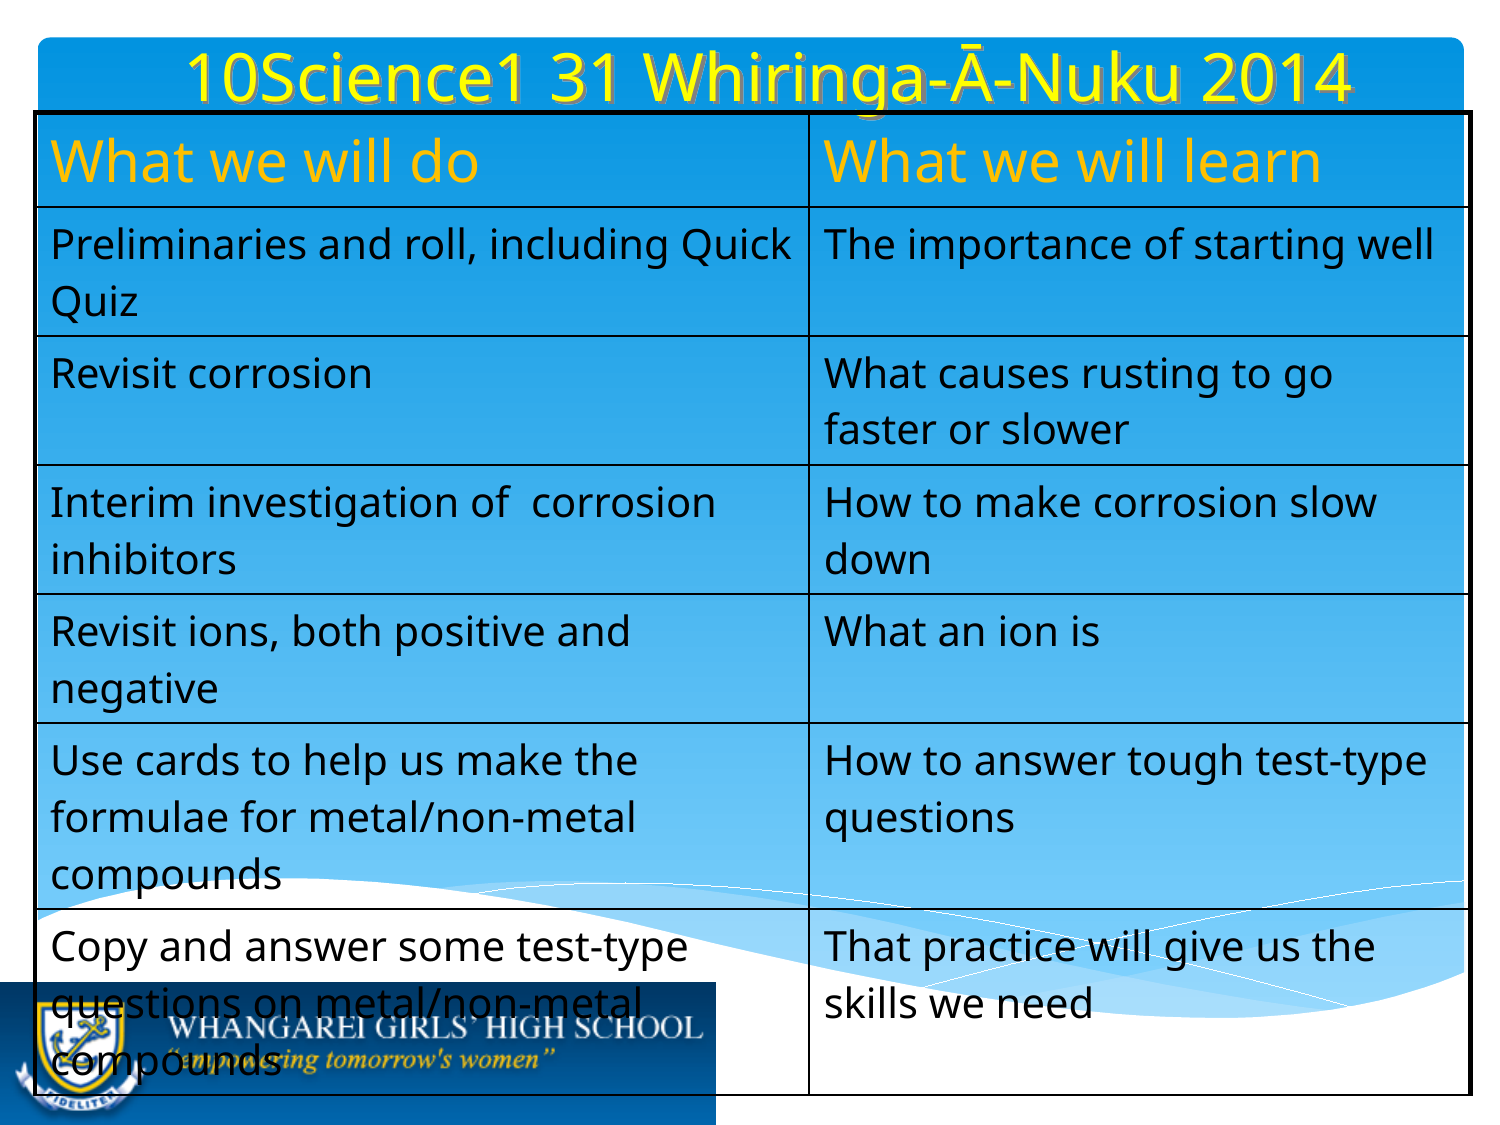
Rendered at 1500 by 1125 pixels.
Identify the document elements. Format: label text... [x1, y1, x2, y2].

table_cell How to answer tough test-type questions [810, 724, 1468, 908]
text_box 10Science1 31 Whiringa-Ā-Nuku 2014 [162, 24, 1375, 110]
table_cell How to make corrosion slow down [810, 466, 1468, 593]
table_cell Revisit corrosion [37, 337, 808, 464]
picture [0, 982, 716, 1125]
table_cell What causes rusting to go faster or slower [810, 337, 1468, 464]
table_cell Interim investigation of corrosion inhibitors [37, 466, 808, 593]
table_cell Revisit ions, both positive and negative [37, 595, 808, 722]
table_header What we will do [37, 115, 808, 206]
table_cell Copy and answer some test-type questions on metal/non-metal compounds [37, 910, 808, 1094]
table_cell Use cards to help us make the formulae for metal/non-metal compounds [37, 724, 808, 908]
table_cell Preliminaries and roll, including Quick Quiz [37, 208, 808, 335]
table_cell That practice will give us the skills we need [810, 910, 1468, 1094]
table_cell The importance of starting well [810, 208, 1468, 335]
table_cell What an ion is [810, 595, 1468, 722]
table_header What we will learn [810, 115, 1468, 206]
